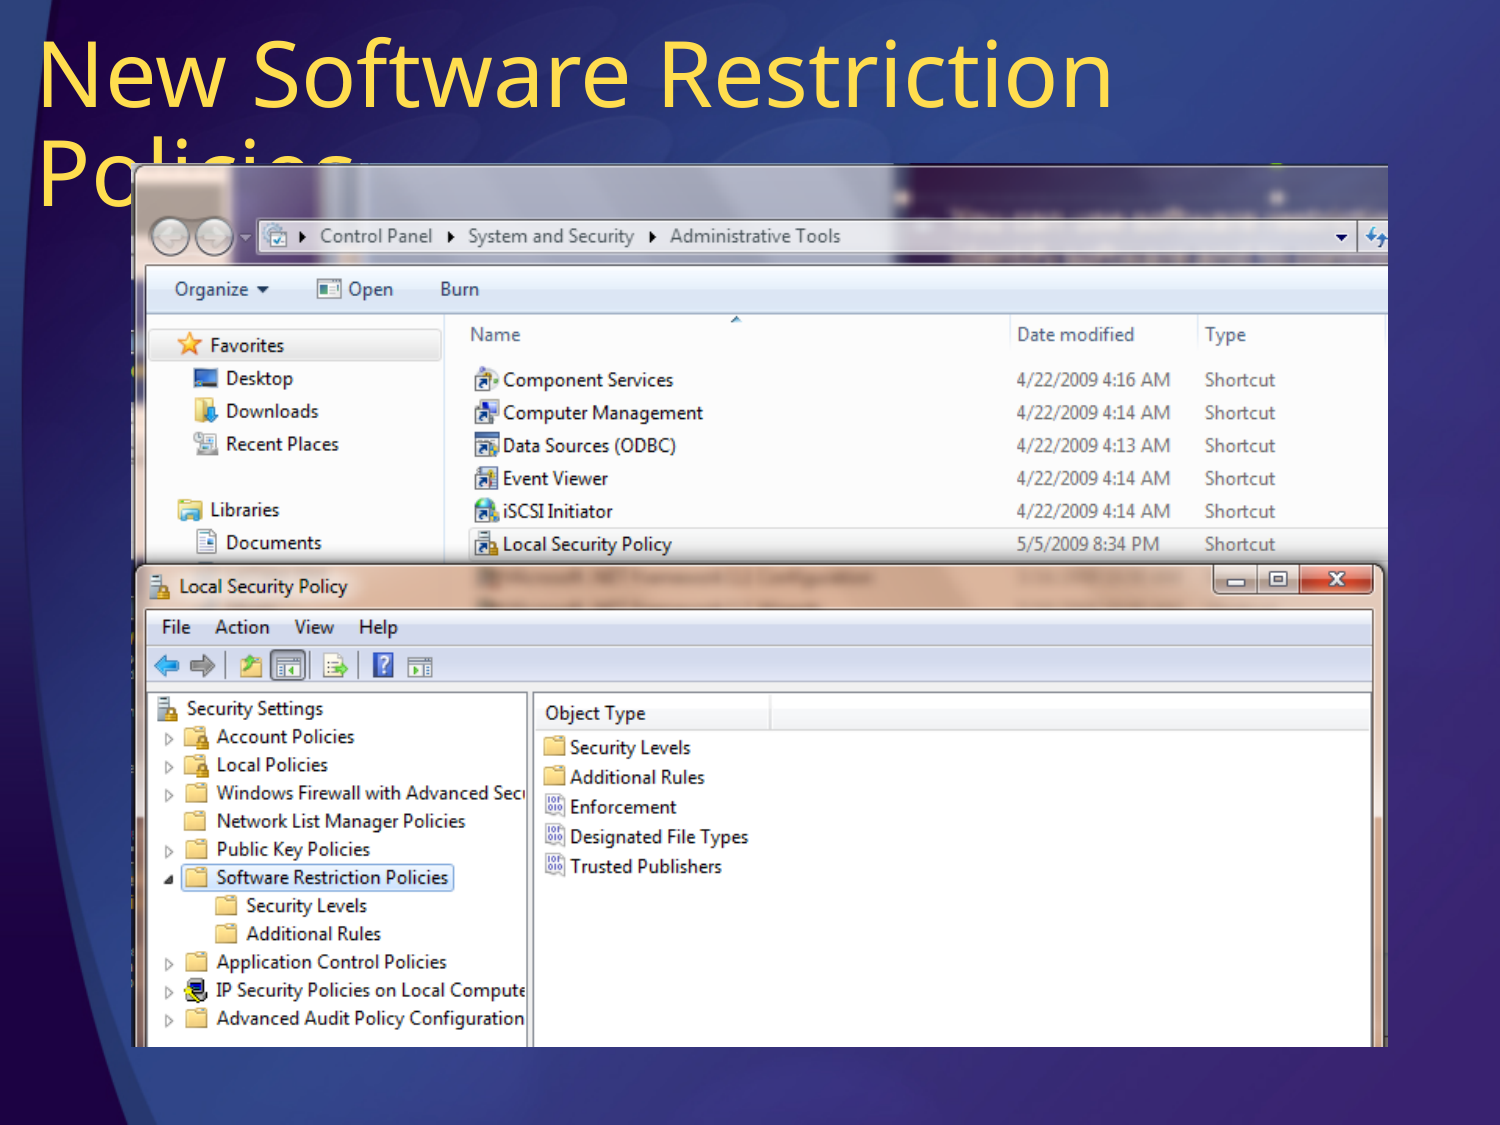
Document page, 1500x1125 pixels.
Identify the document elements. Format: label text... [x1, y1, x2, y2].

title New Software Restriction Policies [20, 20, 1477, 136]
picture [0, 0, 1500, 1125]
